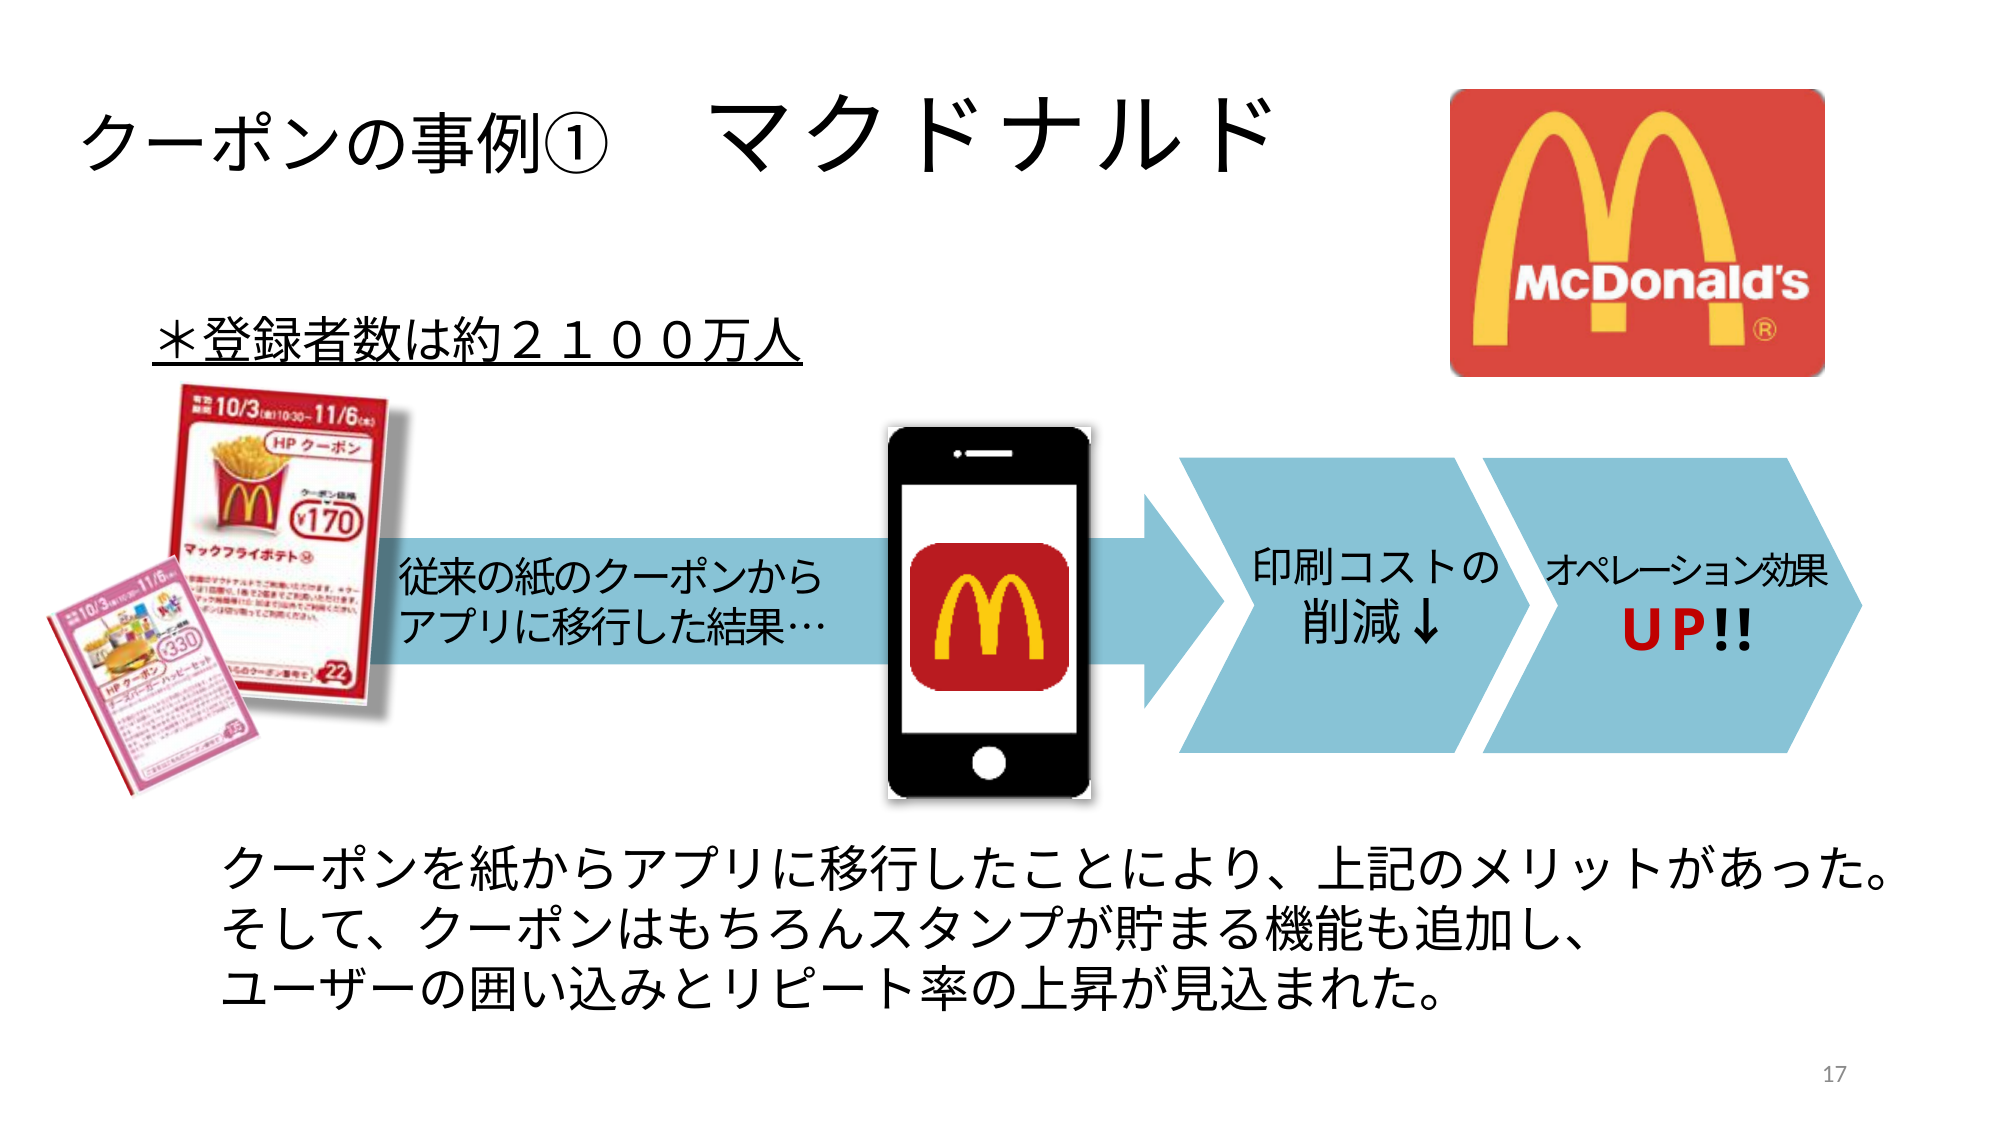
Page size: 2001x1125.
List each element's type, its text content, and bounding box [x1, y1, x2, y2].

slide_number 17 [1412, 1042, 1863, 1103]
text_box ＊登録者数は約２１００万人 [137, 300, 818, 376]
text_box クーポンを紙からアプリに移行したことにより、上記のメリットがあった。 そして、クーポンはもちろんスタンプが貯まる機能も追加し、 ユーザーの囲い込みとリピート率の上昇が見込まれた。 [204, 830, 1932, 1026]
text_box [284, 427, 1863, 799]
picture [1450, 89, 1825, 377]
text_box クーポンの事例① マクドナルド [61, 82, 1787, 221]
picture [47, 381, 389, 799]
